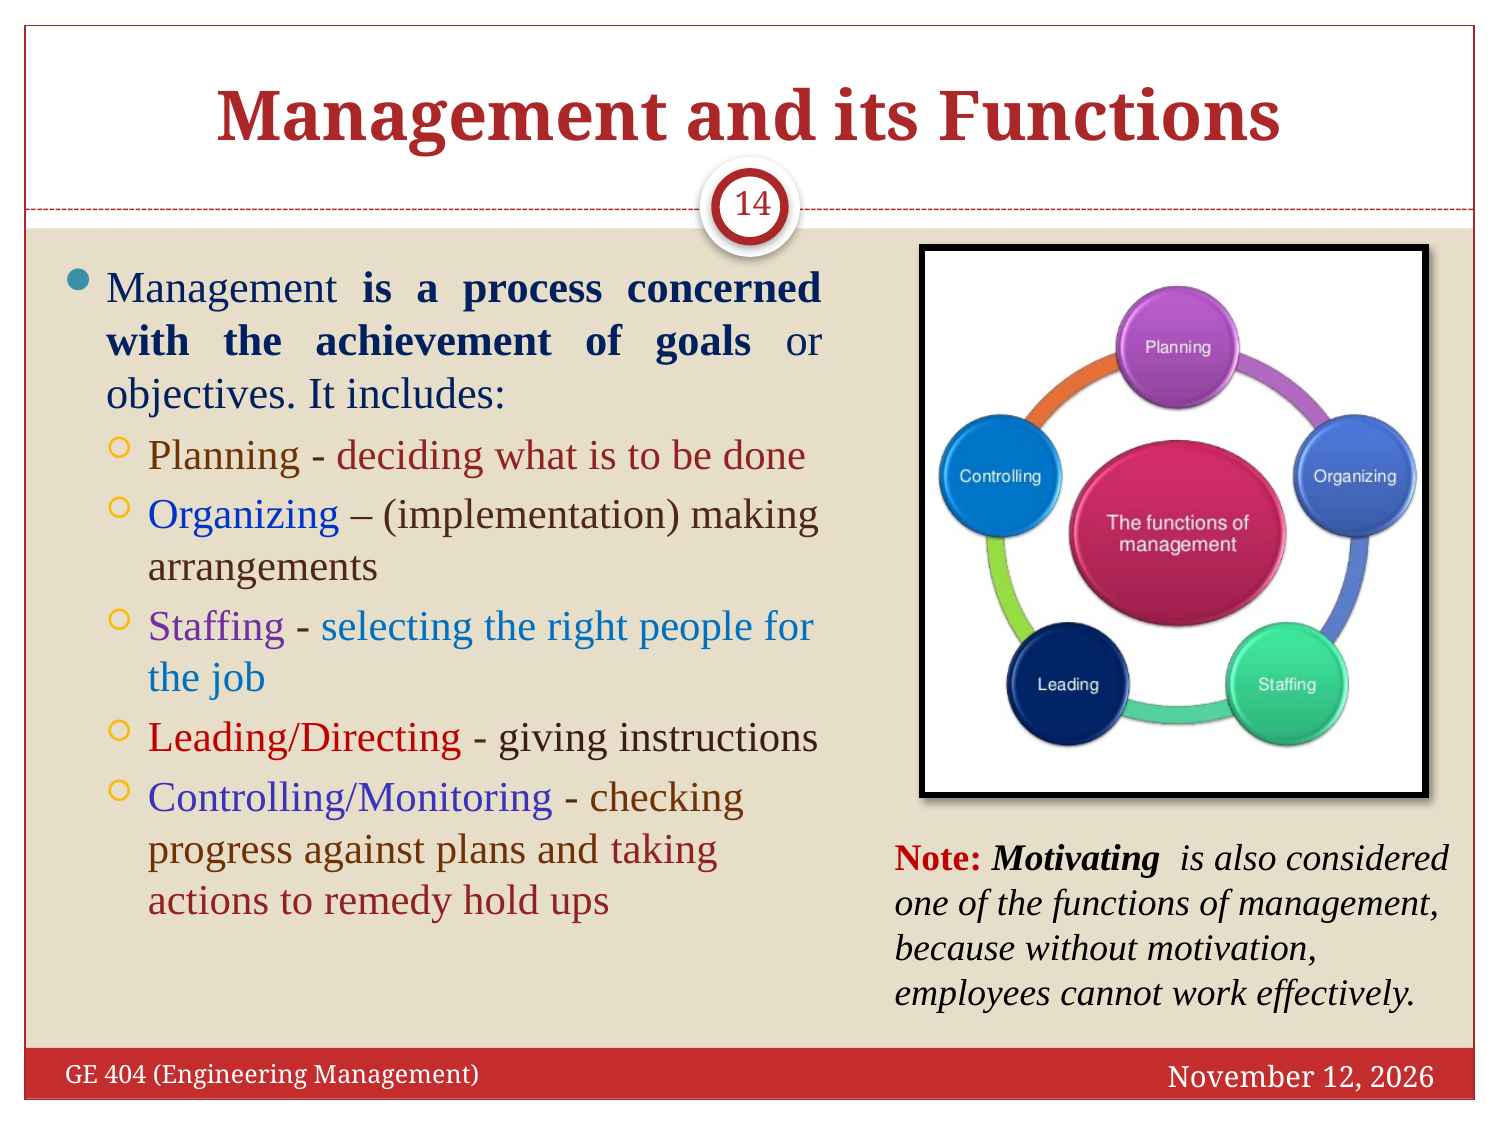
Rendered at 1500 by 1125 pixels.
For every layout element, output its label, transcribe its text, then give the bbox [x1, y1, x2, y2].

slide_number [950, 1050, 1450, 1111]
picture [924, 250, 1423, 793]
text_box Note: Motivating is also considered one of the functions of management, because without motivation, employees cannot work effectively. [879, 825, 1468, 1021]
title Management and its Functions [49, 37, 1450, 162]
footer GE 404 (Engineering Management) [50, 1051, 638, 1112]
list Management is a process concerned with the achievement of goals or objectives. It includes: Planning - deciding what is to be done Organizing – (implementation) making arrangements Staffing - selecting the right people for the job Leading/Directing - giving instructions Controlling/Monitoring - checking progress against plans and taking actions to remedy hold ups [49, 250, 838, 1001]
slide_number 14 [715, 168, 791, 241]
